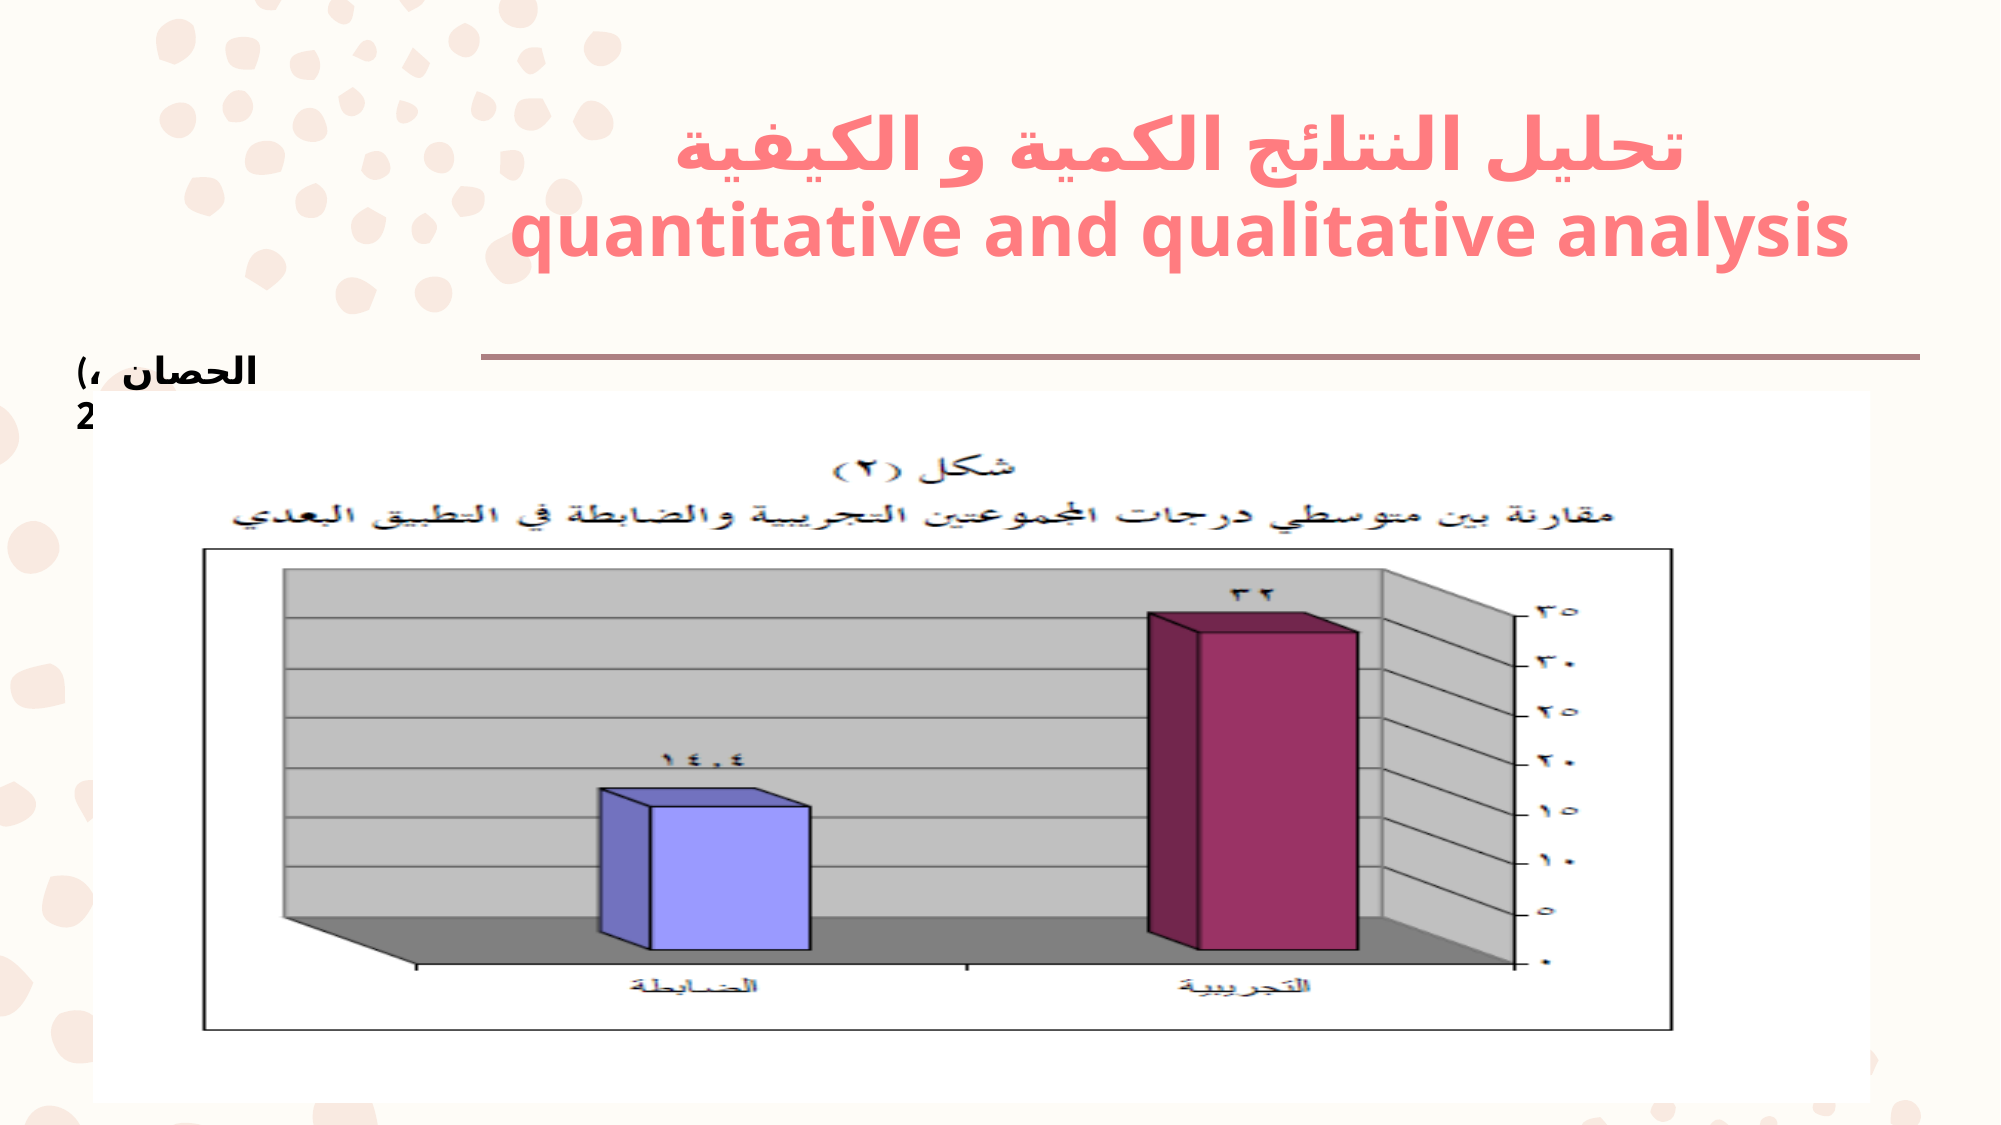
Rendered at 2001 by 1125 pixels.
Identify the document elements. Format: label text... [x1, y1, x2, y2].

title تحليل النتائج الكمية و الكيفية quantitative and qualitative analysis [460, 93, 1920, 350]
text_box (الحصان ، 2009) [61, 339, 346, 445]
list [92, 391, 1871, 1103]
